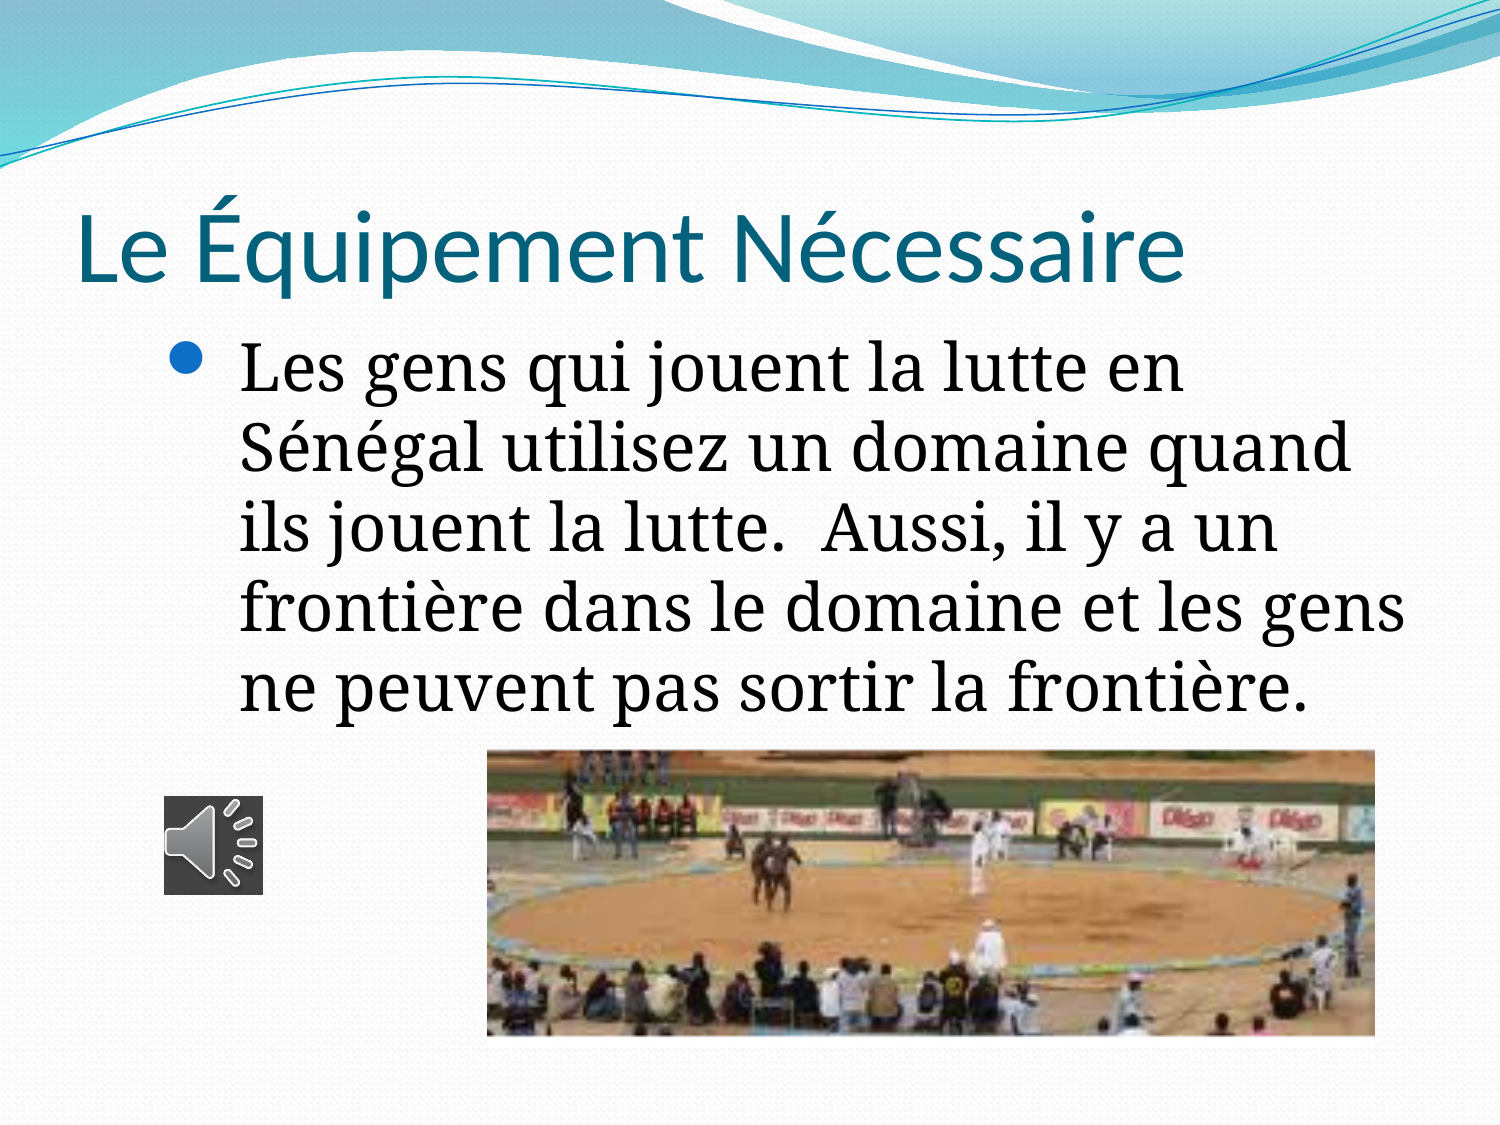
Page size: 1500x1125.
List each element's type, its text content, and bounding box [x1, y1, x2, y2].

title Le Équipement Nécessaire [75, 115, 1425, 303]
list Les gens qui jouent la lutte en Sénégal utilisez un domaine quand ils jouent la lutte. Aussi, il y a un frontière dans le domaine et les gens ne peuvent pas sortir la frontière. [75, 317, 1425, 1038]
picture [487, 748, 1376, 1048]
picture [163, 795, 264, 896]
